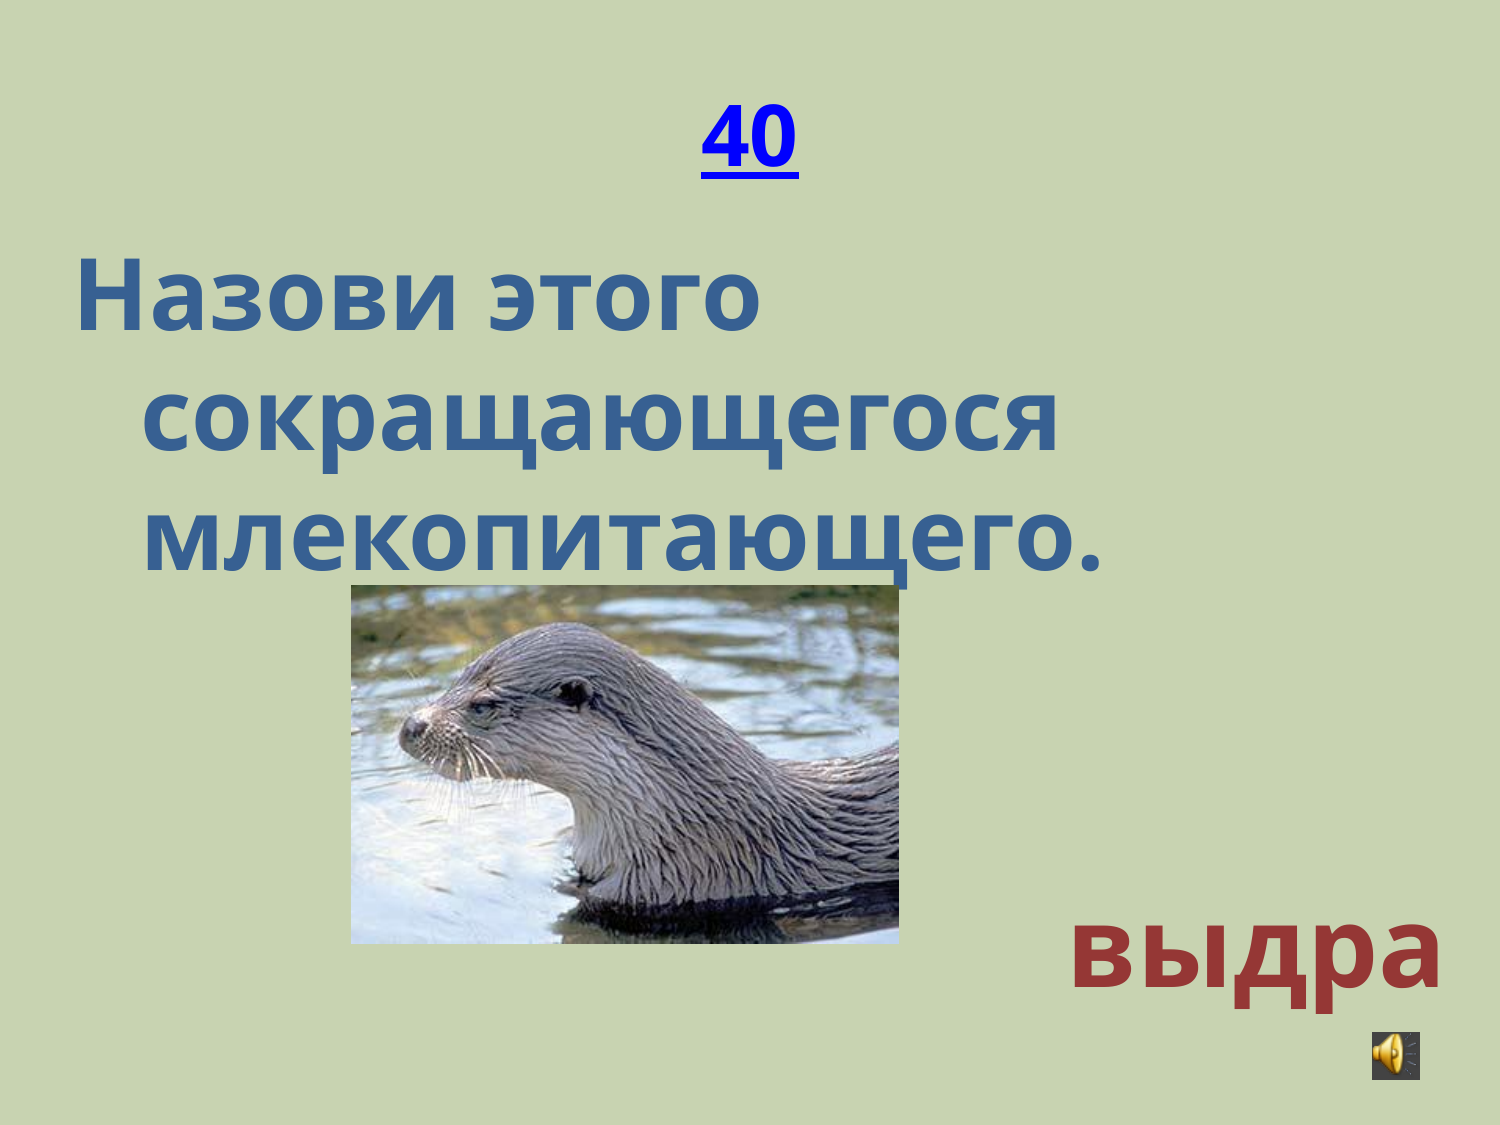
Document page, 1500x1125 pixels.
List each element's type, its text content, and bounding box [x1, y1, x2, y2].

list Назови этого сокращающегося млекопитающего. [35, 222, 1500, 886]
picture [351, 585, 899, 944]
picture [1371, 1031, 1422, 1082]
title 40 [75, 45, 1425, 222]
text_box выдра [1051, 867, 1462, 1017]
